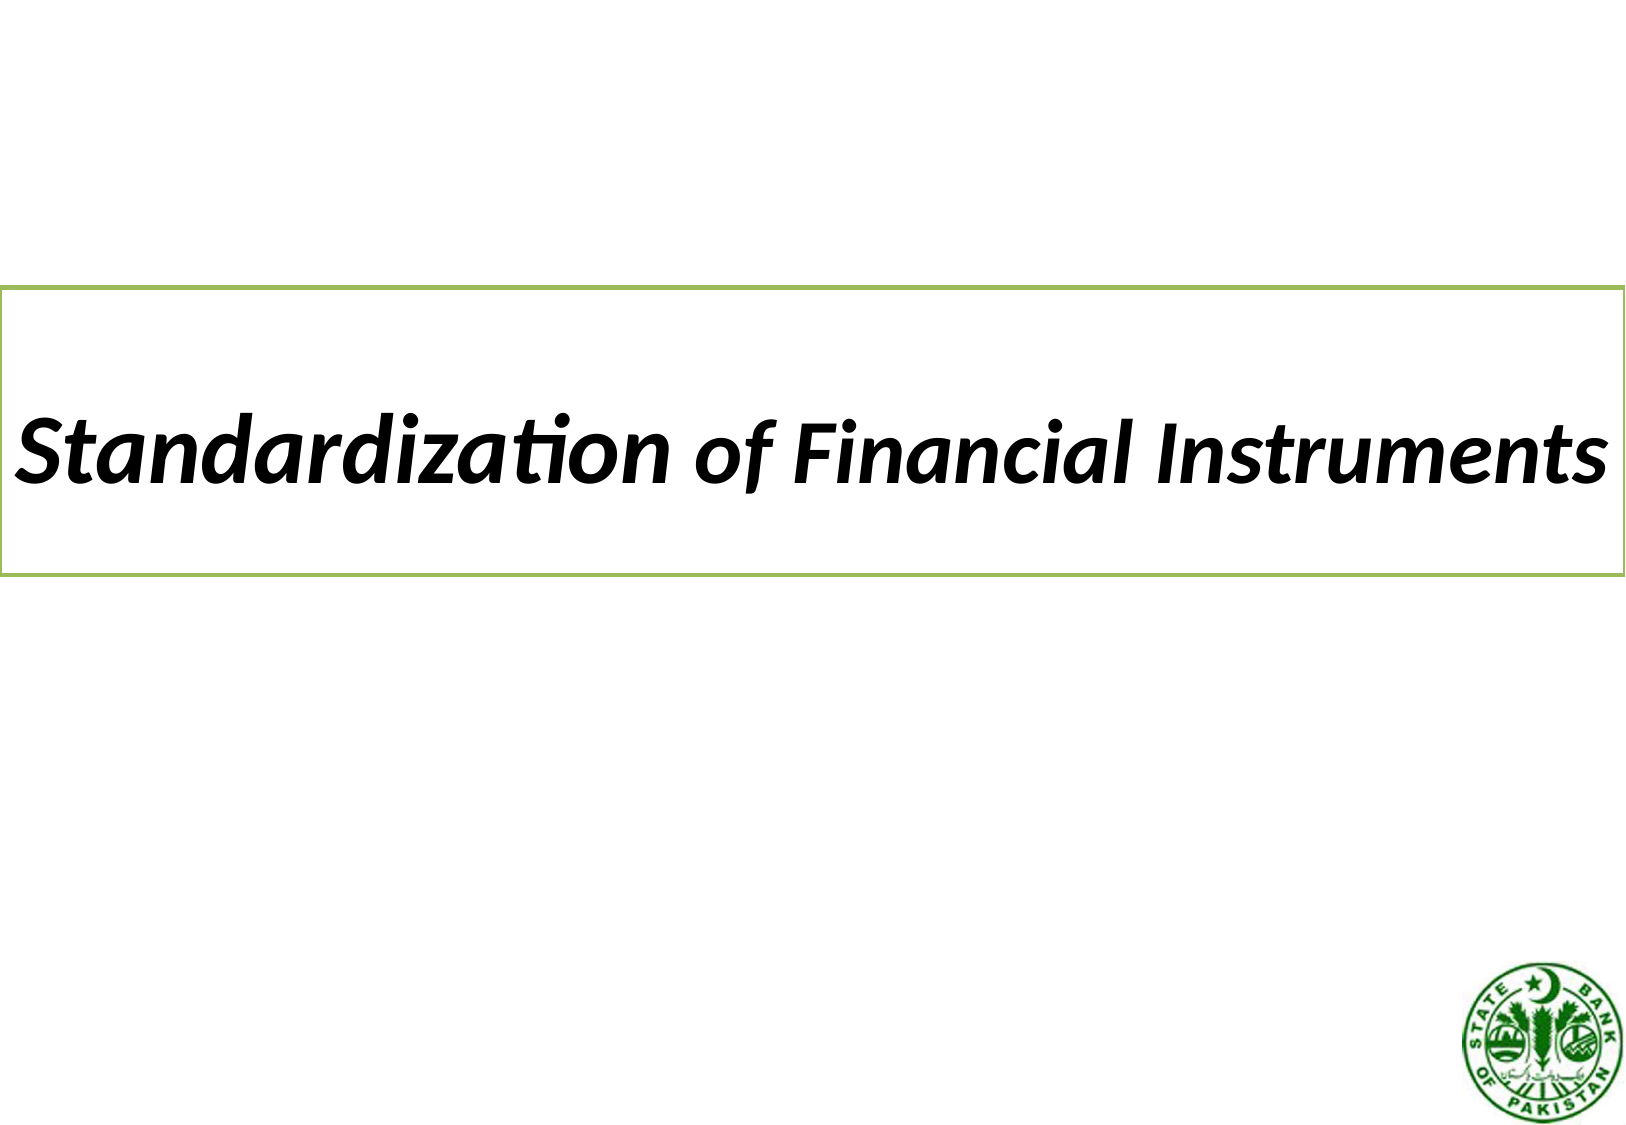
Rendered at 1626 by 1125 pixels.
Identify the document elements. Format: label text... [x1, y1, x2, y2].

picture [1462, 960, 1625, 1125]
text_box Standardization of Financial Instruments [0, 285, 1625, 577]
